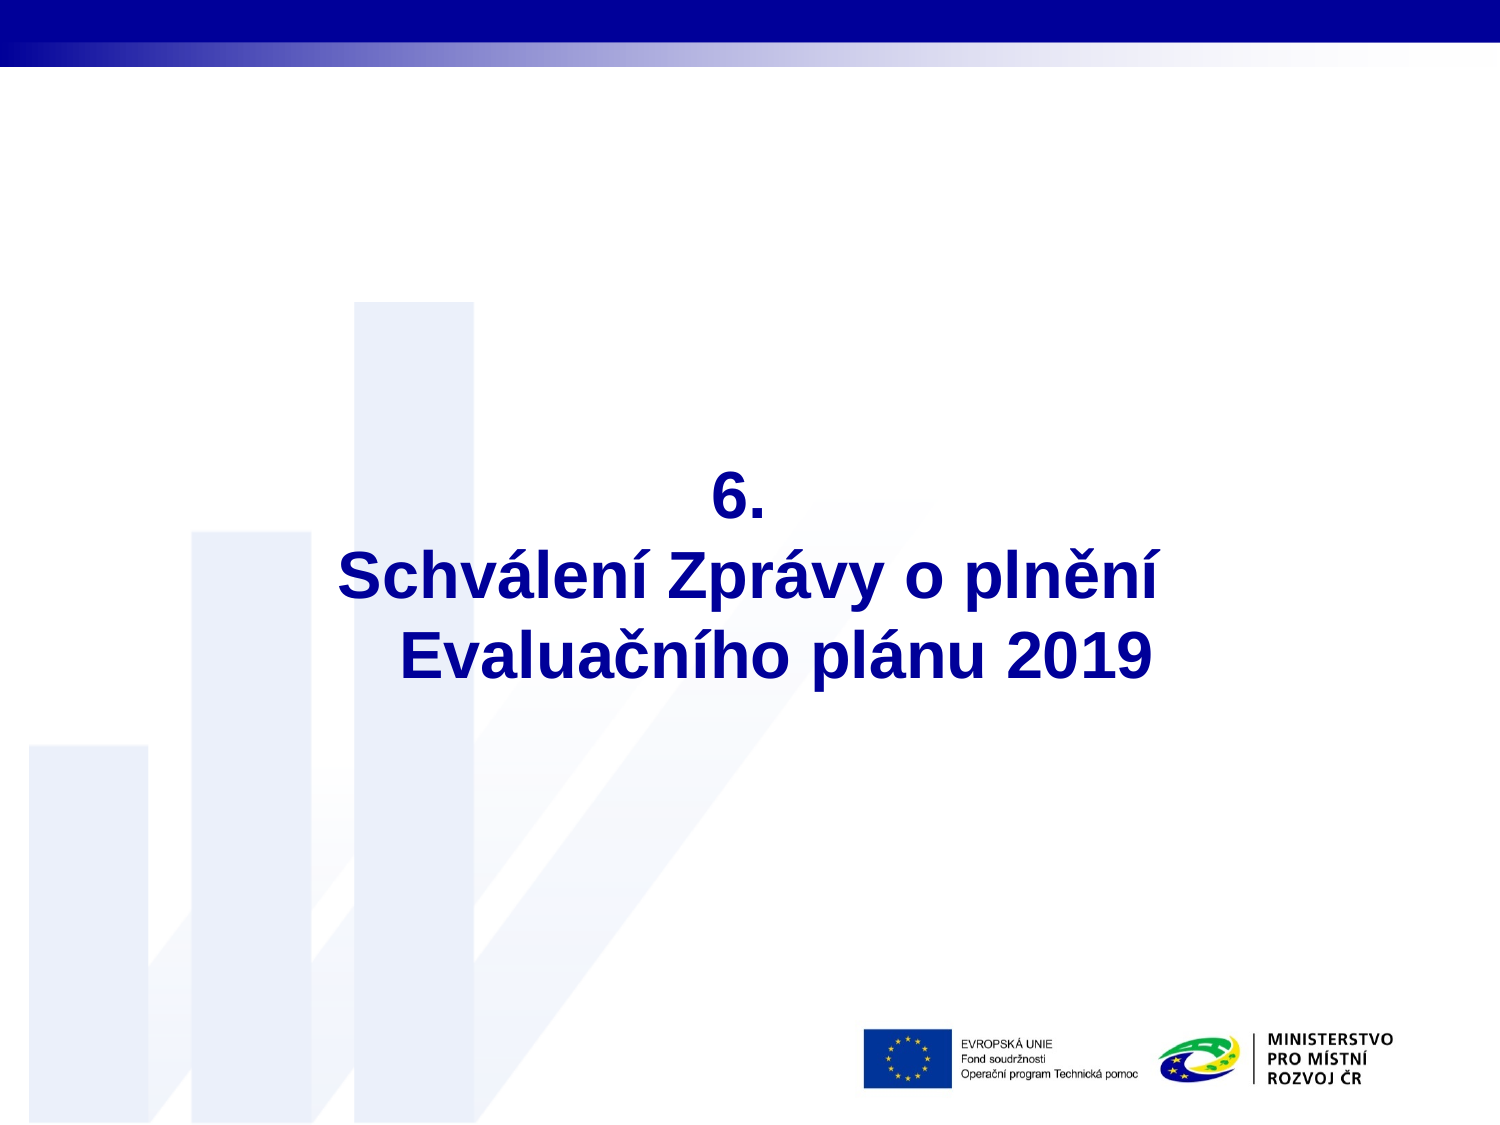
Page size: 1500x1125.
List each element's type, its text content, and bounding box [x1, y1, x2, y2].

picture [29, 302, 1412, 1125]
text_box 6. Schválení Zprávy o plnění Evaluačního plánu 2019 [169, 444, 1328, 700]
